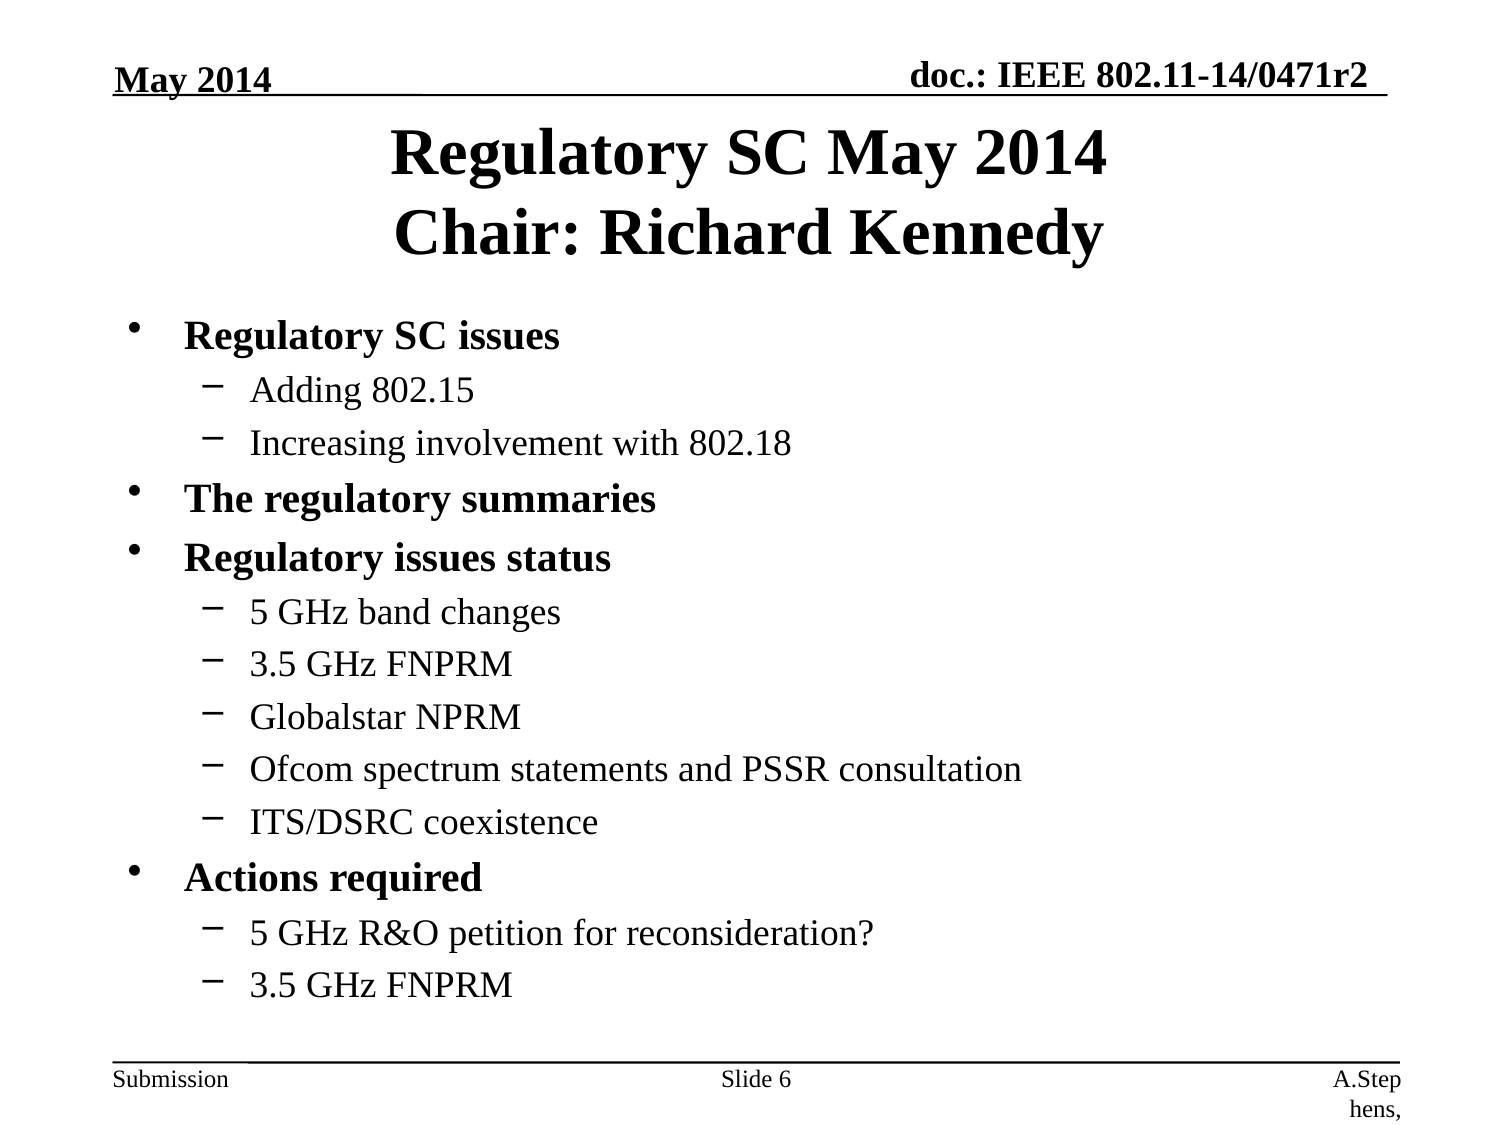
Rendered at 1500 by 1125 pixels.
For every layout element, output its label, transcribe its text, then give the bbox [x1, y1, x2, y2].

footer A.Stephens, Intel, D. Stanley, Aruba [1325, 1062, 1402, 1093]
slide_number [114, 54, 370, 100]
list Regulatory SC issues Adding 802.15 Increasing involvement with 802.18 The regulatory summaries Regulatory issues status 5 GHz band changes 3.5 GHz FNPRM Globalstar NPRM Ofcom spectrum statements and PSSR consultation ITS/DSRC coexistence Actions required 5 GHz R&O petition for reconsideration? 3.5 GHz FNPRM [112, 299, 1388, 1038]
title Regulatory SC May 2014 Chair: Richard Kennedy [112, 99, 1388, 275]
slide_number Slide 6 [712, 1062, 800, 1093]
